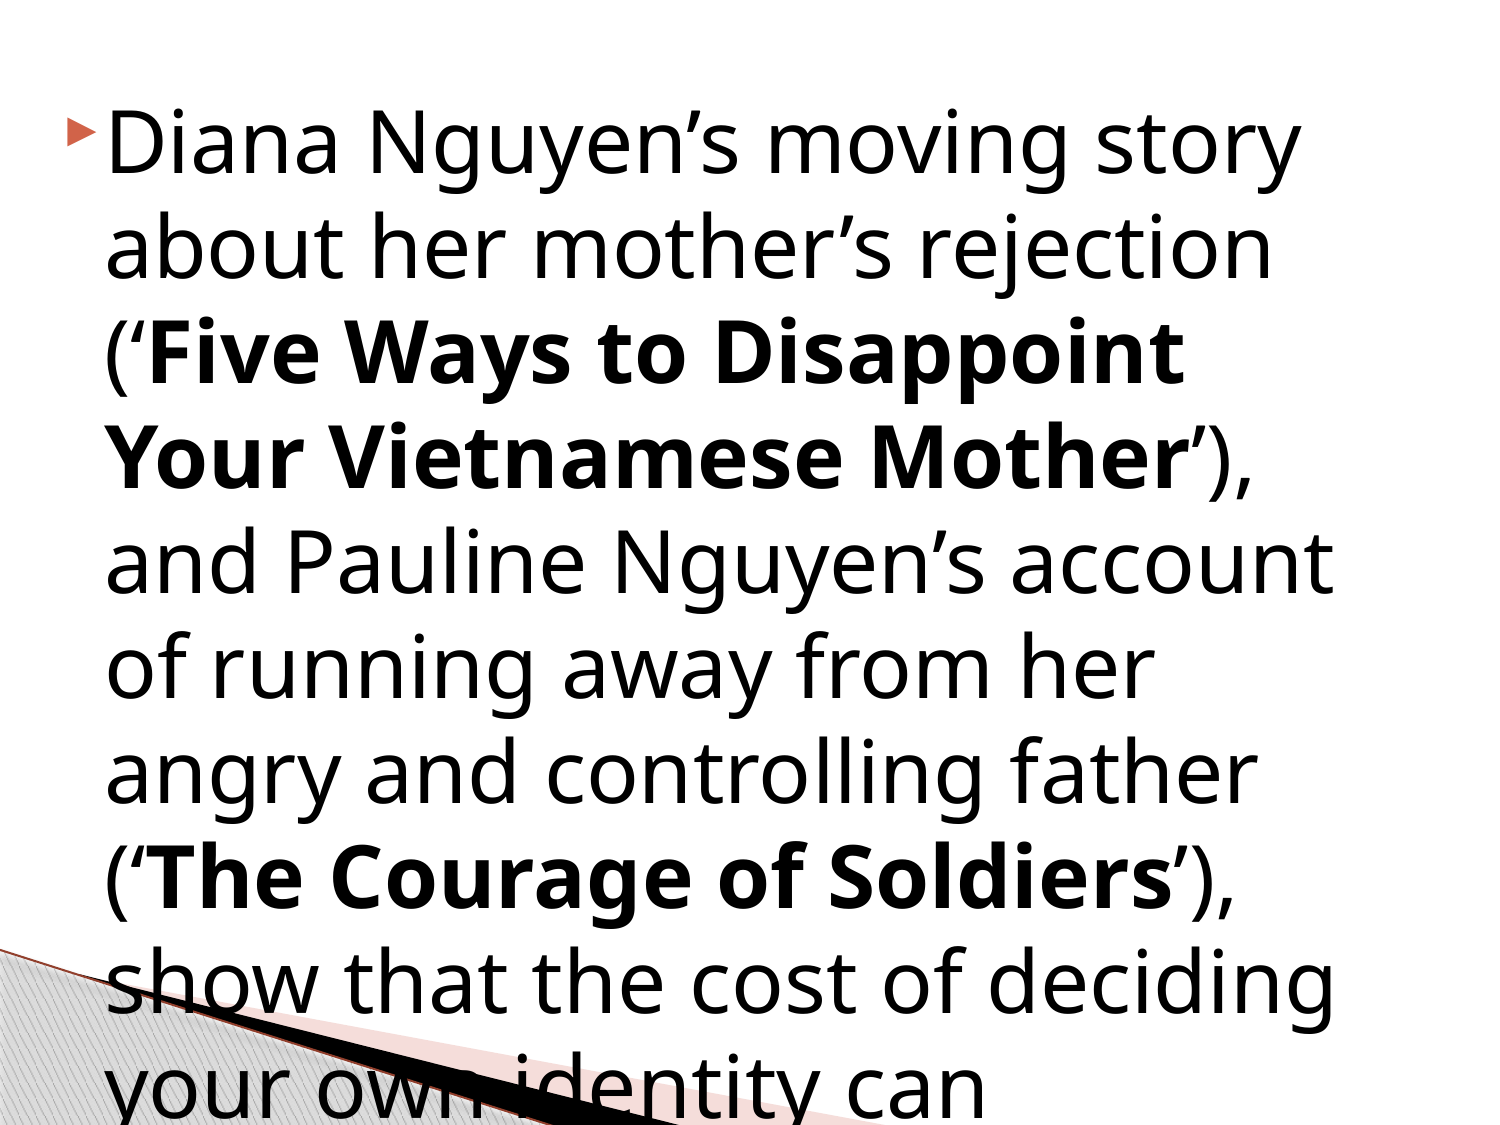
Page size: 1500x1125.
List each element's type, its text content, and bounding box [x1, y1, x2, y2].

list Diana Nguyen’s moving story about her mother’s rejection (‘Five Ways to Disappoint Your Vietnamese Mother’), and Pauline Nguyen’s account of running away from her angry and controlling father (‘The Courage of Soldiers’), show that the cost of deciding your own identity can sometimes be division from your family. [29, 78, 1425, 1035]
